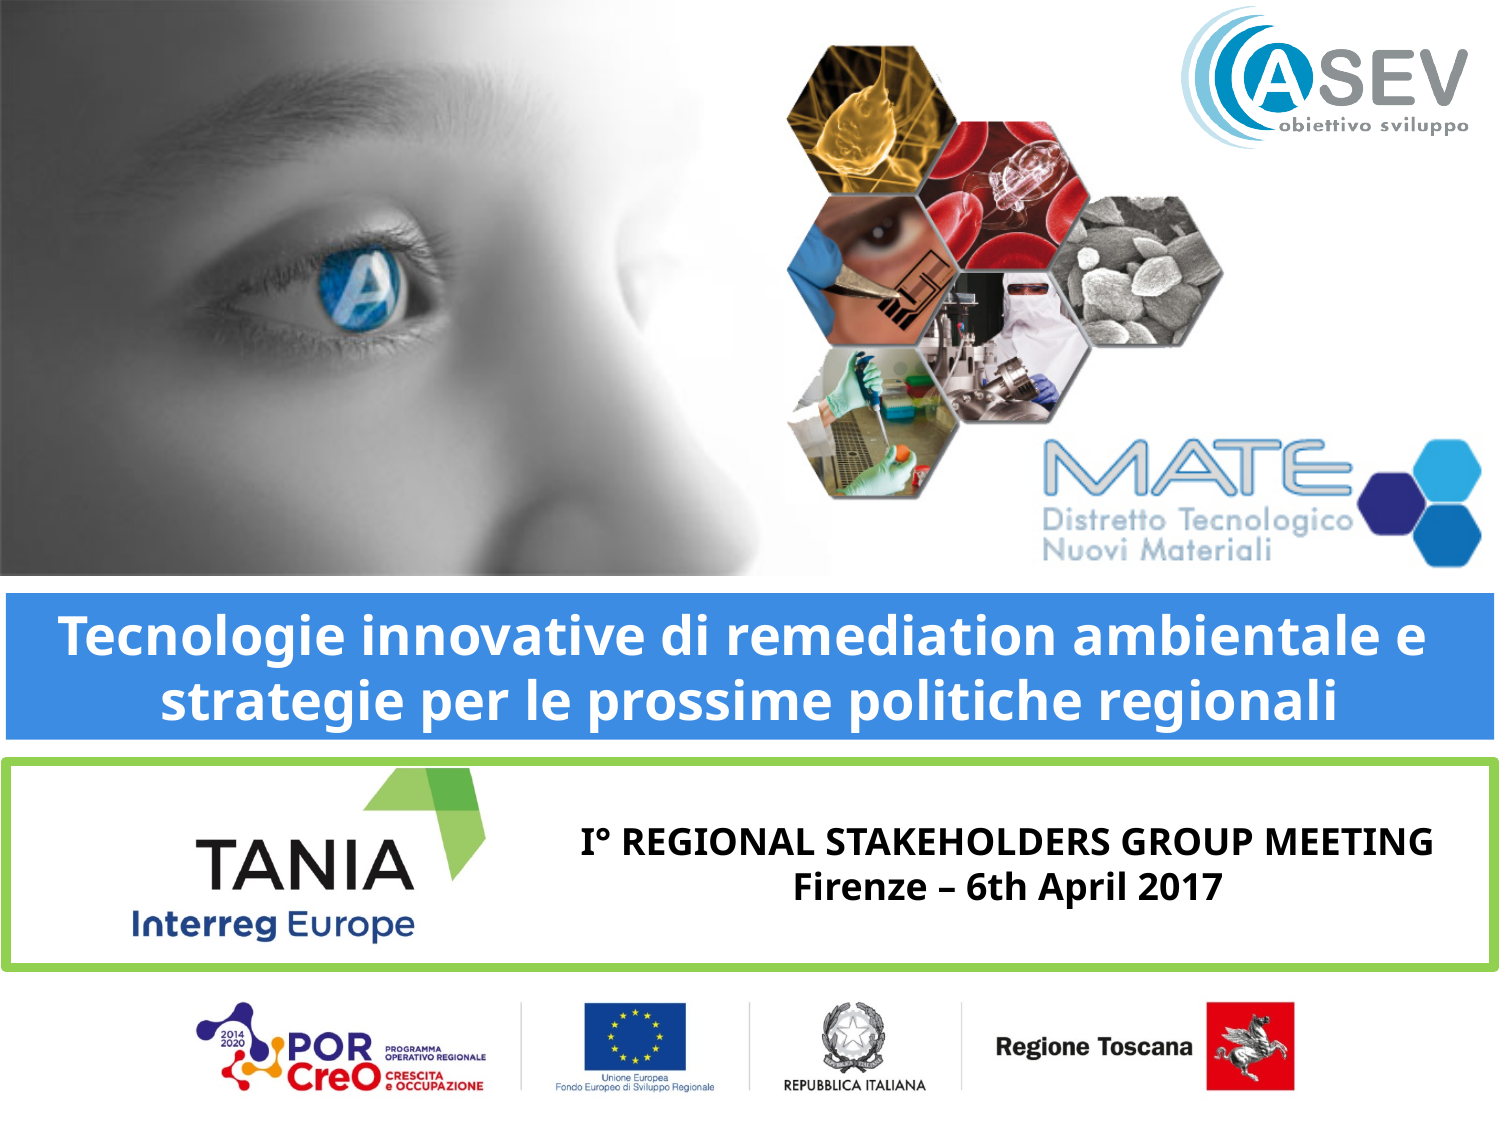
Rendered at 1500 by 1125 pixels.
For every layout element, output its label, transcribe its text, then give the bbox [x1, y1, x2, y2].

text_box Tecnologie innovative di remediation ambientale e strategie per le prossime politiche regionali [5, 593, 1495, 740]
text_box [4, 759, 59, 969]
text_box [531, 759, 1496, 969]
picture [64, 728, 1330, 1125]
picture [0, 0, 1495, 576]
